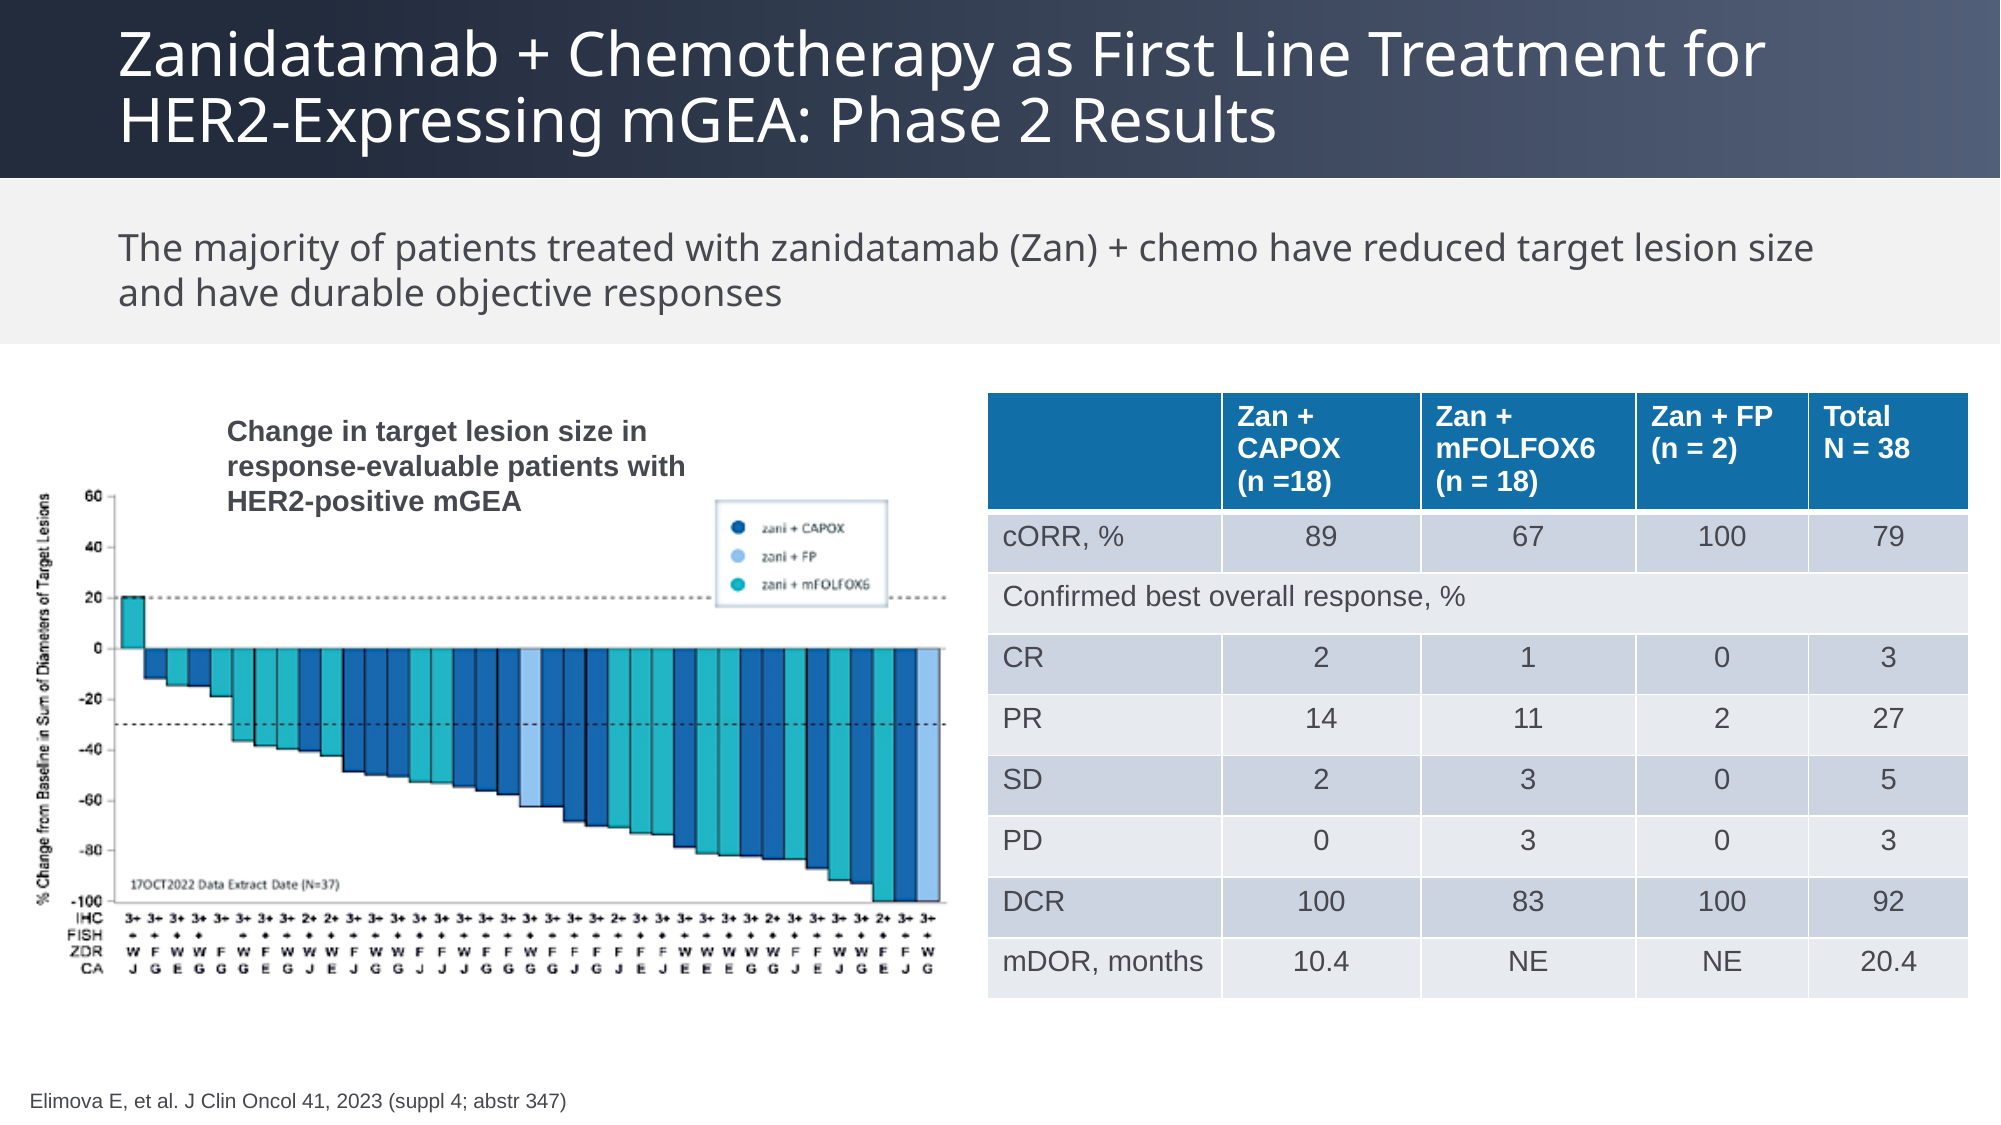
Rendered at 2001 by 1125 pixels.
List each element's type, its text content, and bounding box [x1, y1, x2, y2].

table_cell 67 [1422, 515, 1635, 572]
table_cell 14 [1223, 695, 1420, 755]
table_cell PR [988, 695, 1221, 755]
table_cell 27 [1809, 695, 1968, 755]
table_cell NE [1637, 939, 1808, 998]
table_cell 3 [1422, 817, 1635, 876]
table_header [988, 393, 1221, 509]
text_box Change in target lesion size in response-evaluable patients with HER2-positive mGEA [212, 404, 754, 465]
table_cell 92 [1809, 878, 1968, 937]
table_cell 0 [1637, 756, 1808, 815]
table_cell 0 [1637, 817, 1808, 876]
table_cell 10.4 [1223, 939, 1420, 998]
table_cell 83 [1422, 878, 1635, 937]
table_cell 89 [1223, 515, 1420, 572]
table_cell Confirmed best overall response, % [988, 574, 1968, 633]
table_cell 5 [1809, 756, 1968, 815]
list Elimova E, et al. J Clin Oncol 41, 2023 (suppl 4; abstr 347) [0, 1081, 2000, 1125]
table_cell 100 [1637, 515, 1808, 572]
title Zanidatamab + Chemotherapy as First Line Treatment for HER2-Expressing mGEA: Phase 2 Results [118, 21, 1882, 158]
table_cell 3 [1809, 817, 1968, 876]
table_cell DCR [988, 878, 1221, 937]
table_cell 2 [1637, 695, 1808, 755]
table_header Zan + FP (n = 2) [1637, 393, 1808, 509]
table_cell mDOR, months [988, 939, 1221, 998]
table_cell 3 [1809, 635, 1968, 694]
table_cell 2 [1223, 635, 1420, 694]
table_cell 0 [1223, 817, 1420, 876]
table_cell PD [988, 817, 1221, 876]
table_header Total N = 38 [1809, 393, 1968, 509]
table_cell 100 [1637, 878, 1808, 937]
table_cell NE [1422, 939, 1635, 998]
table_header Zan + mFOLFOX6 (n = 18) [1422, 393, 1635, 509]
table_header Zan + CAPOX (n =18) [1223, 393, 1420, 509]
table_cell cORR, % [988, 515, 1221, 572]
table_cell 1 [1422, 635, 1635, 694]
picture [30, 465, 976, 995]
text_box The majority of patients treated with zanidatamab (Zan) + chemo have reduced target lesion size and have durable objective responses [0, 178, 2000, 345]
table_cell 3 [1422, 756, 1635, 815]
table_cell 11 [1422, 695, 1635, 755]
table_cell 100 [1223, 878, 1420, 937]
table_cell 20.4 [1809, 939, 1968, 998]
table_cell 2 [1223, 756, 1420, 815]
table_cell 0 [1637, 635, 1808, 694]
table_cell 79 [1809, 515, 1968, 572]
table_cell SD [988, 756, 1221, 815]
table_cell CR [988, 635, 1221, 694]
